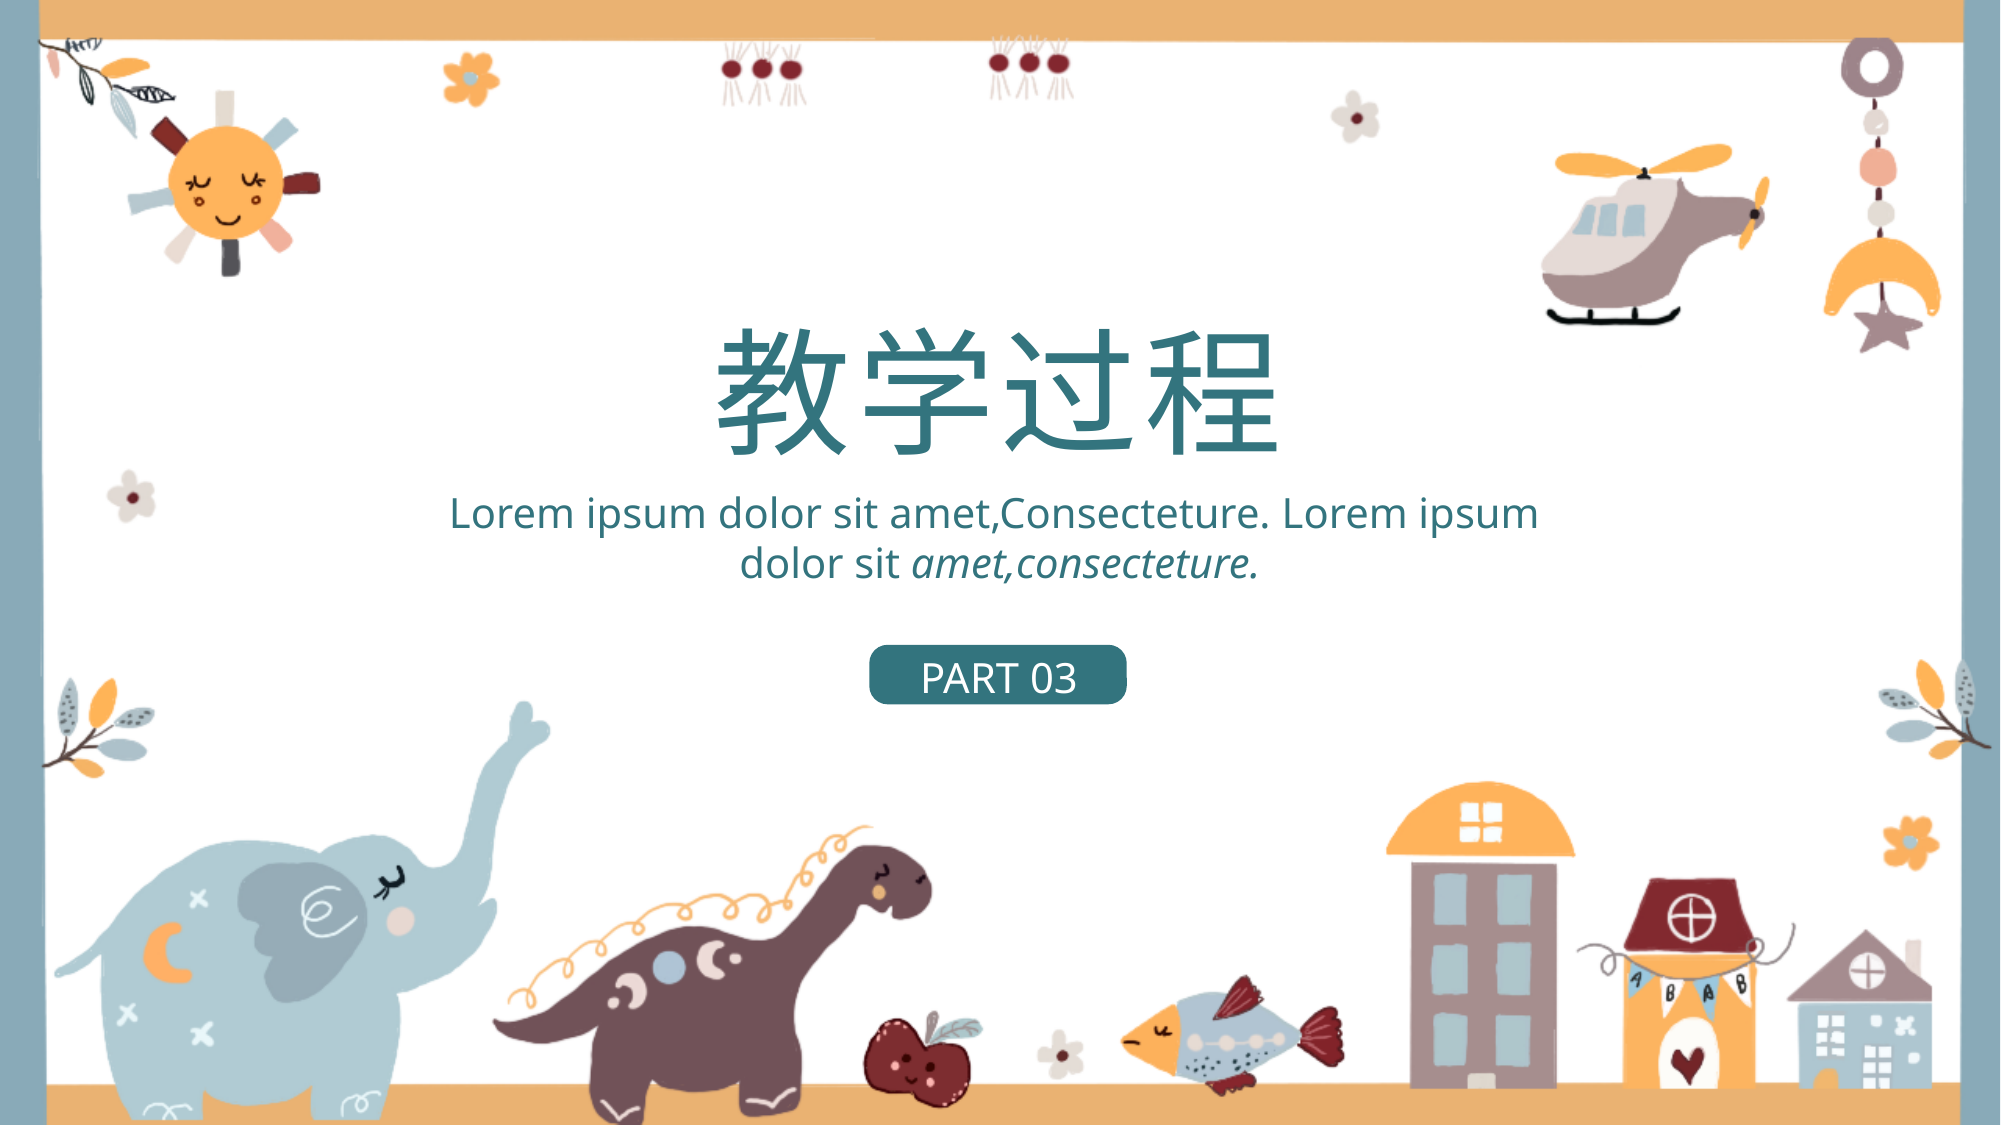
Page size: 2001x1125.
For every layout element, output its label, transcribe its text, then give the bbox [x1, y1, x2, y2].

title 教学过程 [590, 282, 1406, 479]
text_box PART 03 [905, 644, 1093, 710]
text_box [868, 643, 1128, 706]
text_box Lorem ipsum dolor sit amet,Consecteture. Lorem ipsum dolor sit amet,consecteture. [388, 479, 1611, 595]
picture [0, 0, 2001, 1125]
